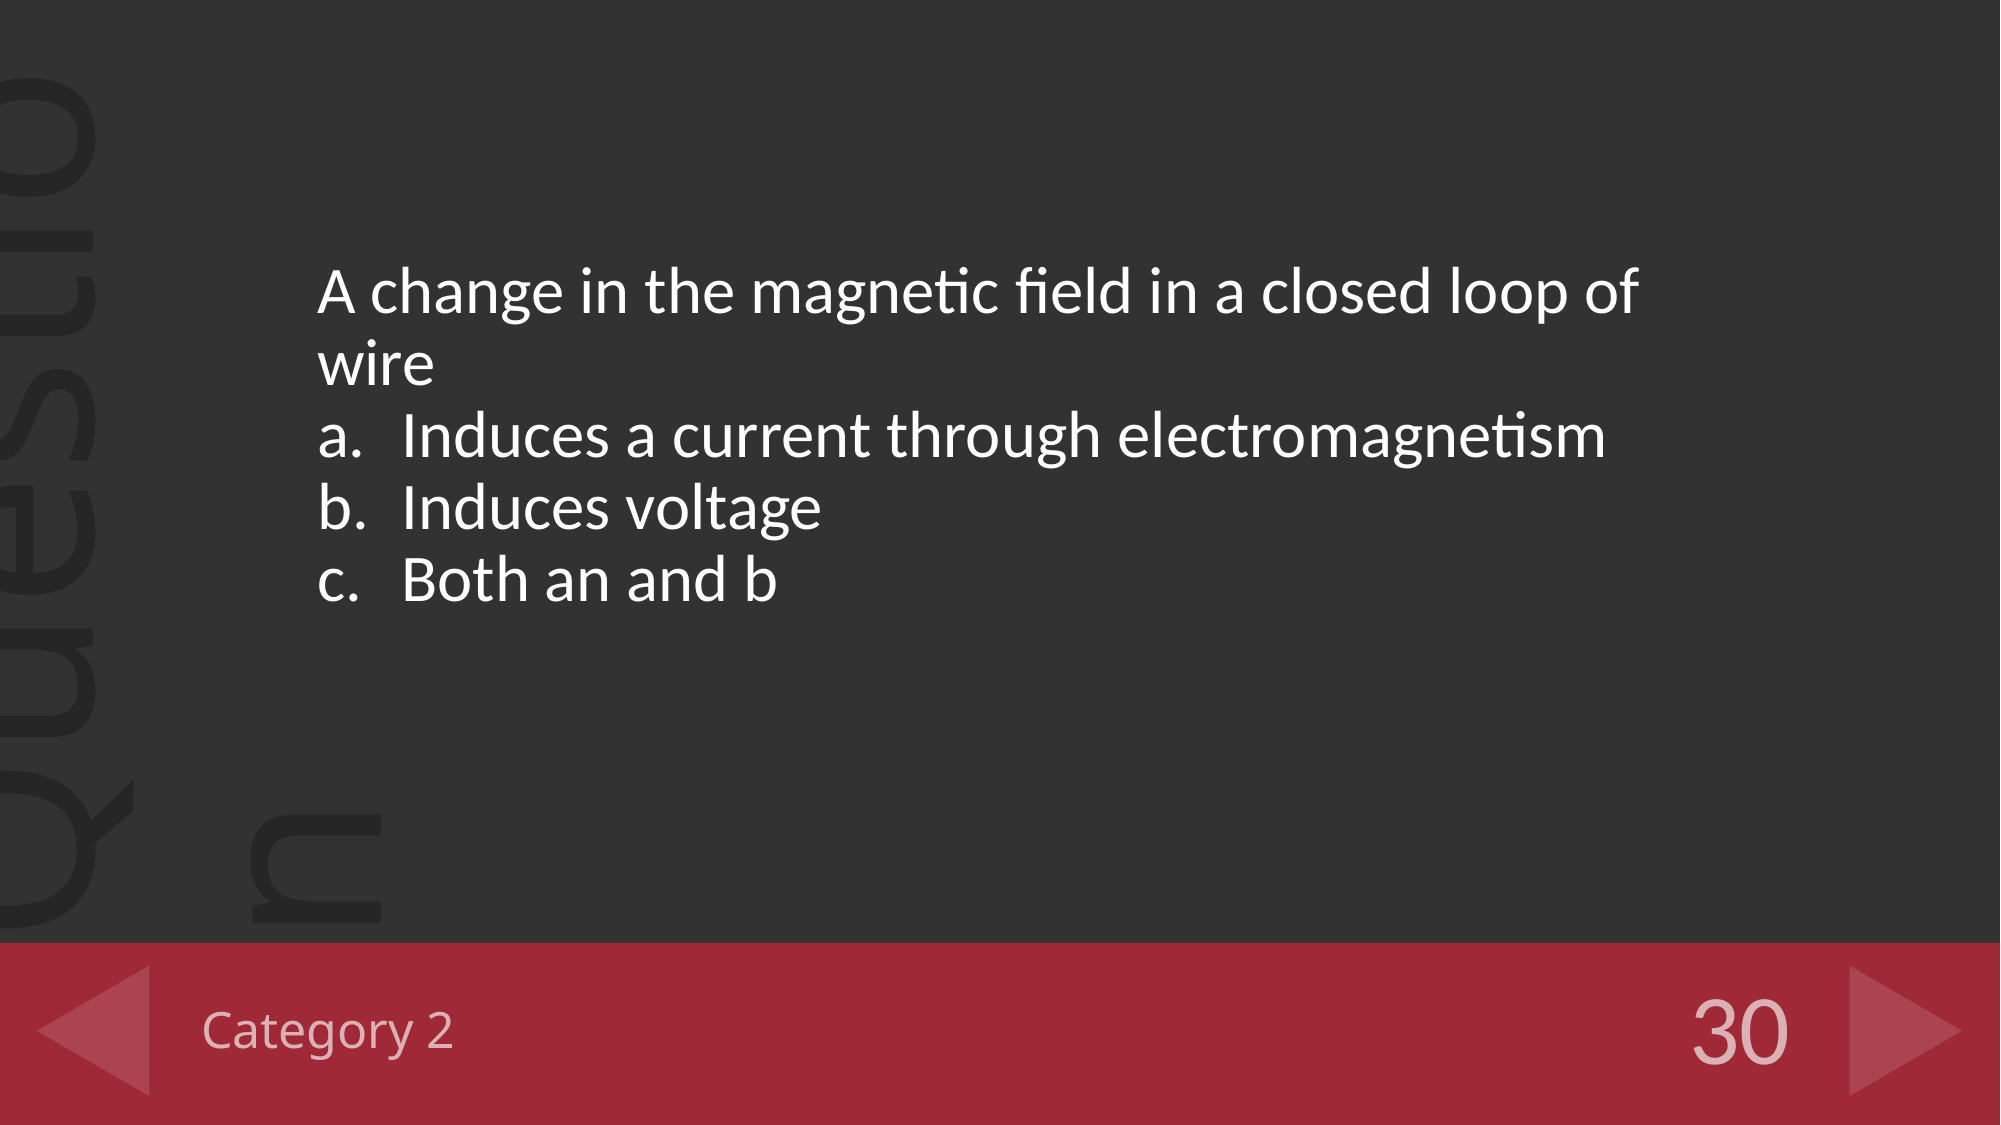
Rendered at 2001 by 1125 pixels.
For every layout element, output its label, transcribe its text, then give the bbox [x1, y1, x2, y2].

list 30 [1494, 967, 1806, 1097]
list A change in the magnetic field in a closed loop of wire Induces a current through electromagnetism Induces voltage Both an and b [302, 307, 1760, 636]
title Category 2 [185, 967, 1494, 1097]
